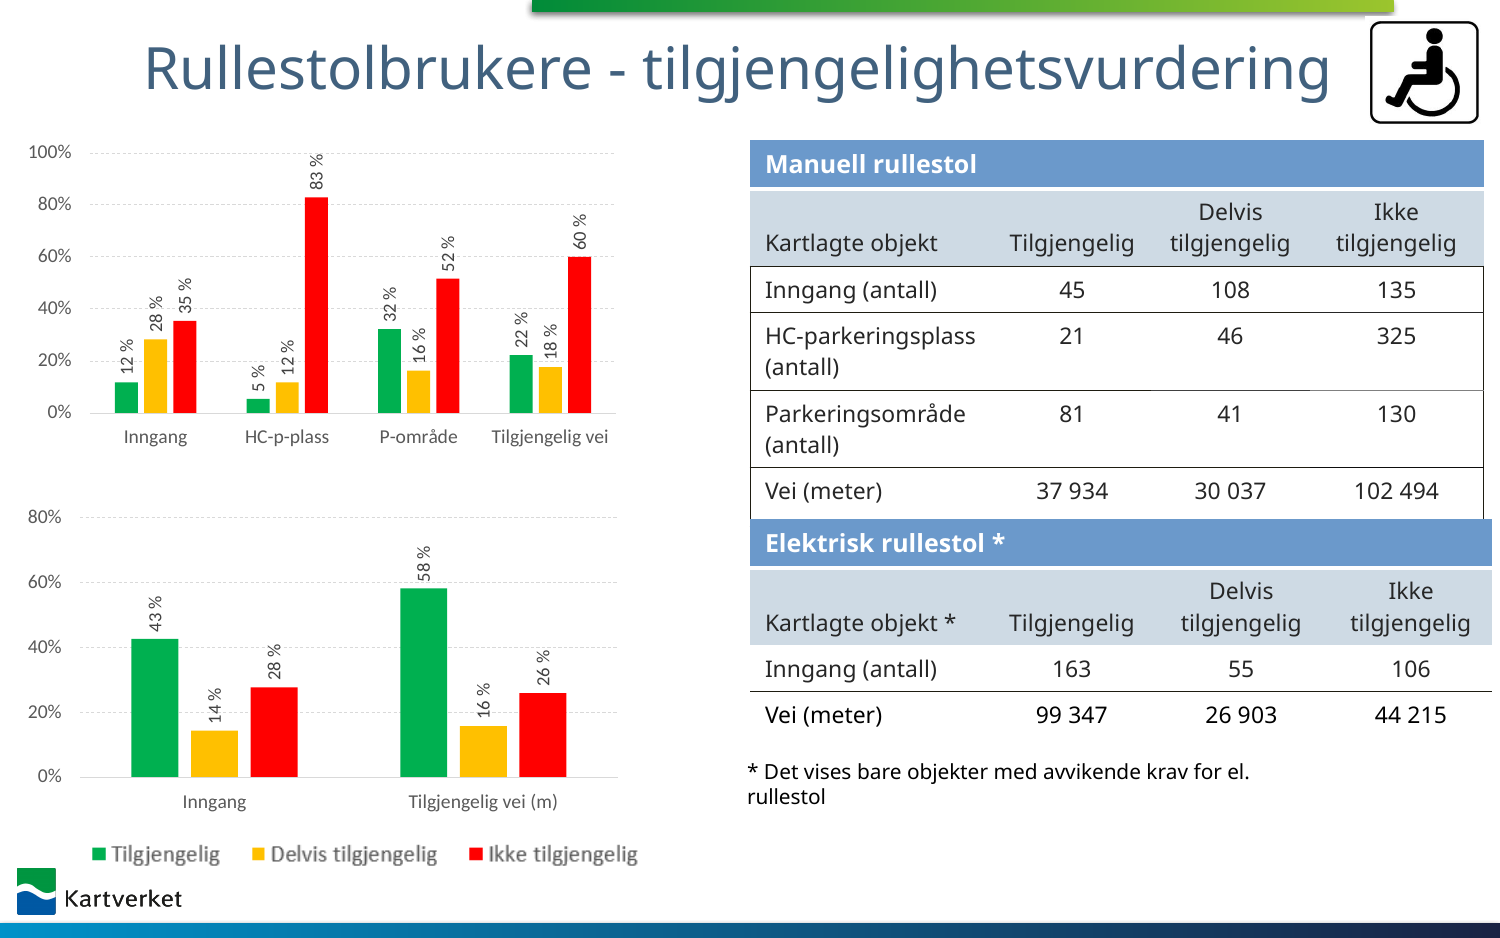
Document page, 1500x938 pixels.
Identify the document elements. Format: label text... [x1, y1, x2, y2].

table_cell 130 [1310, 391, 1483, 467]
table_cell Tilgjengelig [994, 191, 1151, 266]
table_cell HC-parkeringsplass (antall) [751, 313, 994, 390]
picture [1365, 16, 1484, 129]
table_cell 55 [1153, 645, 1330, 691]
table_cell Inngang (antall) [750, 645, 991, 691]
picture [20, 499, 630, 822]
table_cell 26 903 [1153, 692, 1330, 738]
table_cell 163 [991, 645, 1153, 691]
table_cell 325 [1310, 313, 1483, 390]
picture [86, 838, 643, 870]
table_header Elektrisk rullestol * [750, 519, 1492, 566]
table_cell Kartlagte objekt [750, 191, 994, 266]
table_cell 108 [1151, 267, 1310, 312]
table_cell 21 [994, 313, 1151, 390]
table_cell Vei (meter) [750, 692, 991, 738]
table_cell Vei (meter) [751, 468, 994, 519]
table_cell Parkeringsområde (antall) [751, 391, 994, 467]
table_cell Ikke tilgjengelig [1310, 191, 1484, 266]
table_cell 45 [994, 267, 1151, 312]
table_cell Inngang (antall) [751, 267, 994, 312]
table_cell Delvis tilgjengelig [1153, 570, 1330, 645]
table_cell 41 [1151, 391, 1310, 467]
table_cell 46 [1151, 313, 1310, 390]
table_cell Kartlagte objekt * [750, 570, 991, 645]
table_cell 99 347 [991, 692, 1153, 738]
table_cell Tilgjengelig [991, 570, 1153, 645]
text_box Rullestolbrukere - tilgjengelighetsvurdering [39, 12, 1348, 109]
table_cell 44 215 [1330, 692, 1492, 738]
table_cell 106 [1330, 645, 1492, 691]
table_cell Delvis tilgjengelig [1151, 191, 1310, 266]
text_box * Det vises bare objekter med avvikende krav for el. rullestol [732, 751, 1317, 816]
picture [20, 135, 629, 457]
table_cell 30 037 [1151, 468, 1310, 519]
table_cell Ikke tilgjengelig [1330, 570, 1492, 645]
table_cell 102 494 [1310, 468, 1483, 519]
table_cell 37 934 [994, 468, 1151, 519]
table_header Manuell rullestol [750, 140, 1484, 187]
table_cell 135 [1310, 267, 1483, 312]
table_cell 81 [994, 391, 1151, 467]
